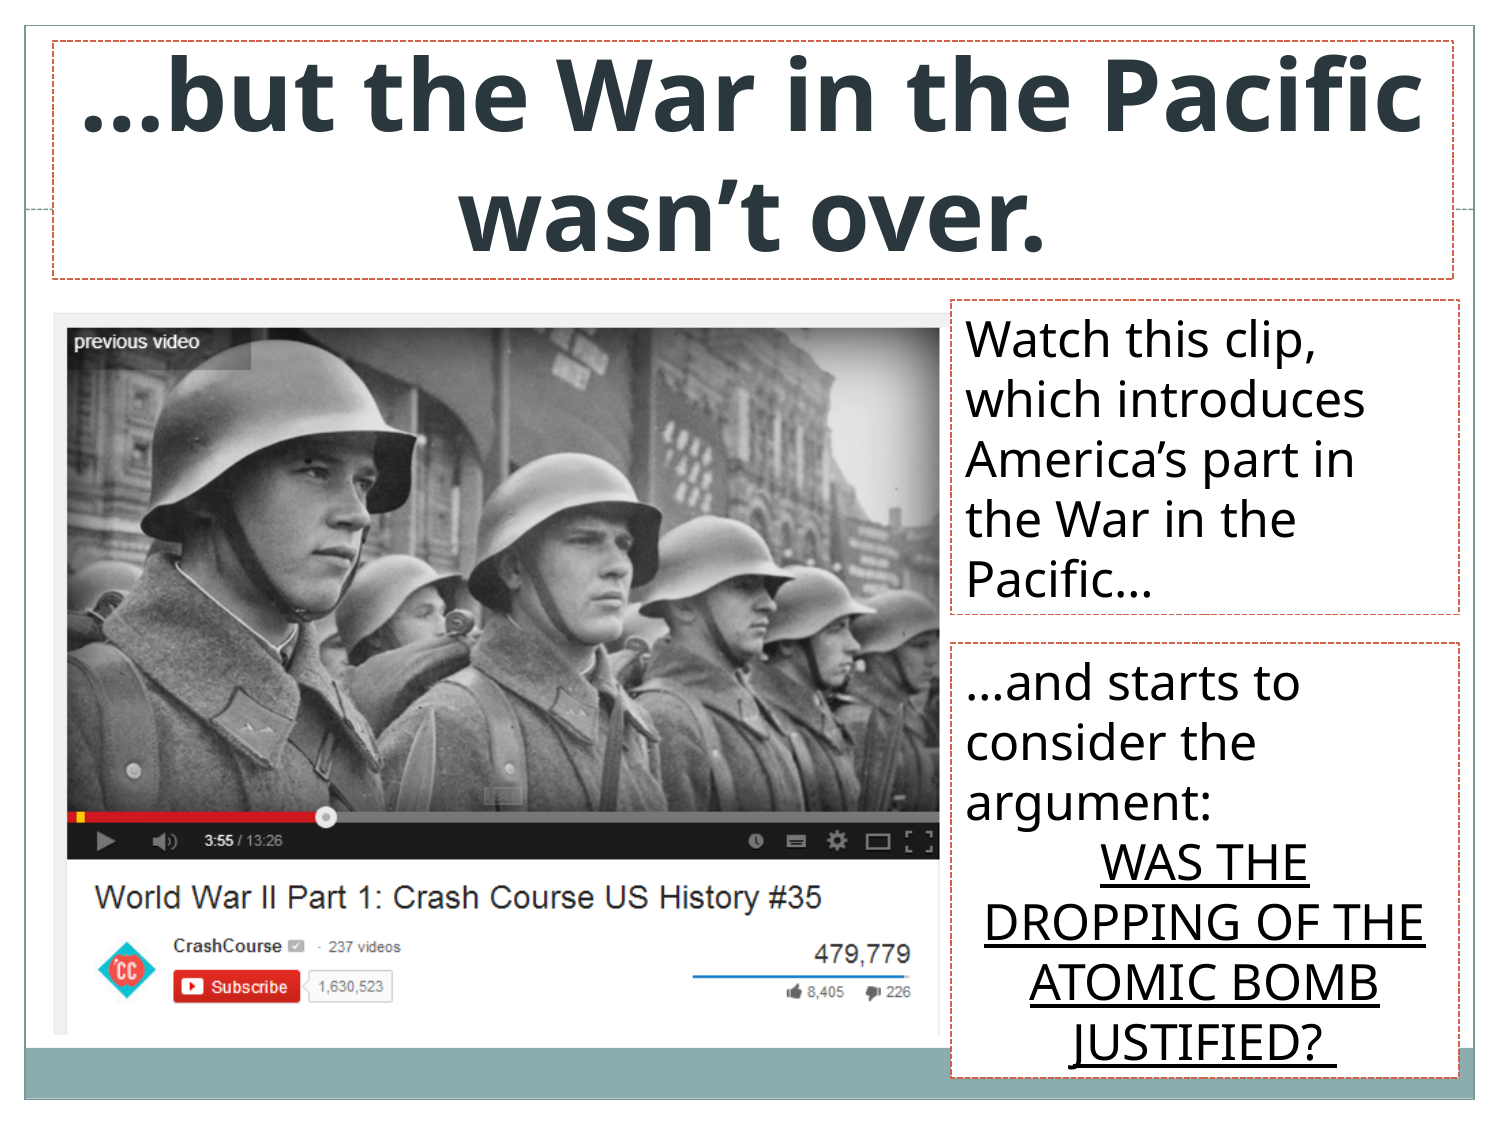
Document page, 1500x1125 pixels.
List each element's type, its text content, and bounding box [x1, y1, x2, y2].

text_box …but the War in the Pacific wasn’t over. [52, 40, 1454, 280]
text_box …and starts to consider the argument: WAS THE DROPPING OF THE ATOMIC BOMB JUSTIFIED? [950, 642, 1460, 1079]
picture [52, 302, 953, 1036]
text_box Watch this clip, which introduces America’s part in the War in the Pacific… [950, 299, 1460, 615]
